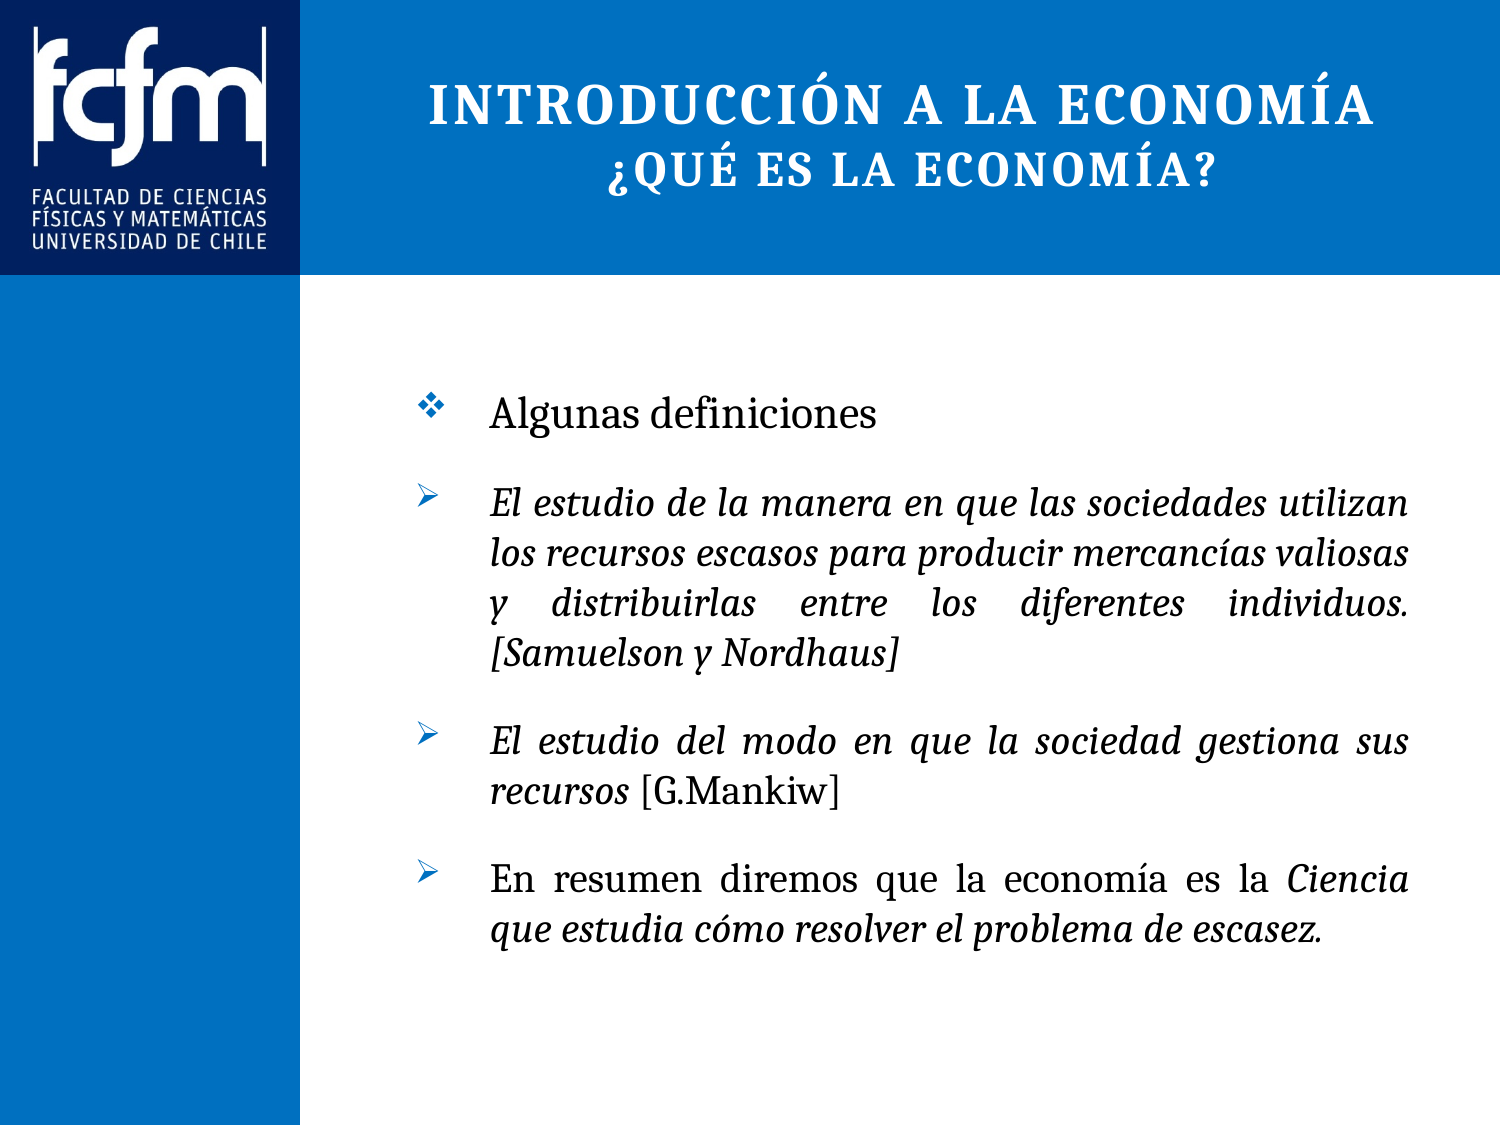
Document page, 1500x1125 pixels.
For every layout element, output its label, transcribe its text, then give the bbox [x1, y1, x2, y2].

list Algunas definiciones El estudio de la manera en que las sociedades utilizan los recursos escasos para producir mercancías valiosas y distribuirlas entre los diferentes individuos. [Samuelson y Nordhaus] El estudio del modo en que la sociedad gestiona sus recursos [G.Mankiw] En resumen diremos que la economía es la Ciencia que estudia cómo resolver el problema de escasez. [399, 375, 1425, 1005]
title Introducción a la economía ¿qué es la economía? [399, 37, 1425, 225]
picture [29, 18, 272, 254]
